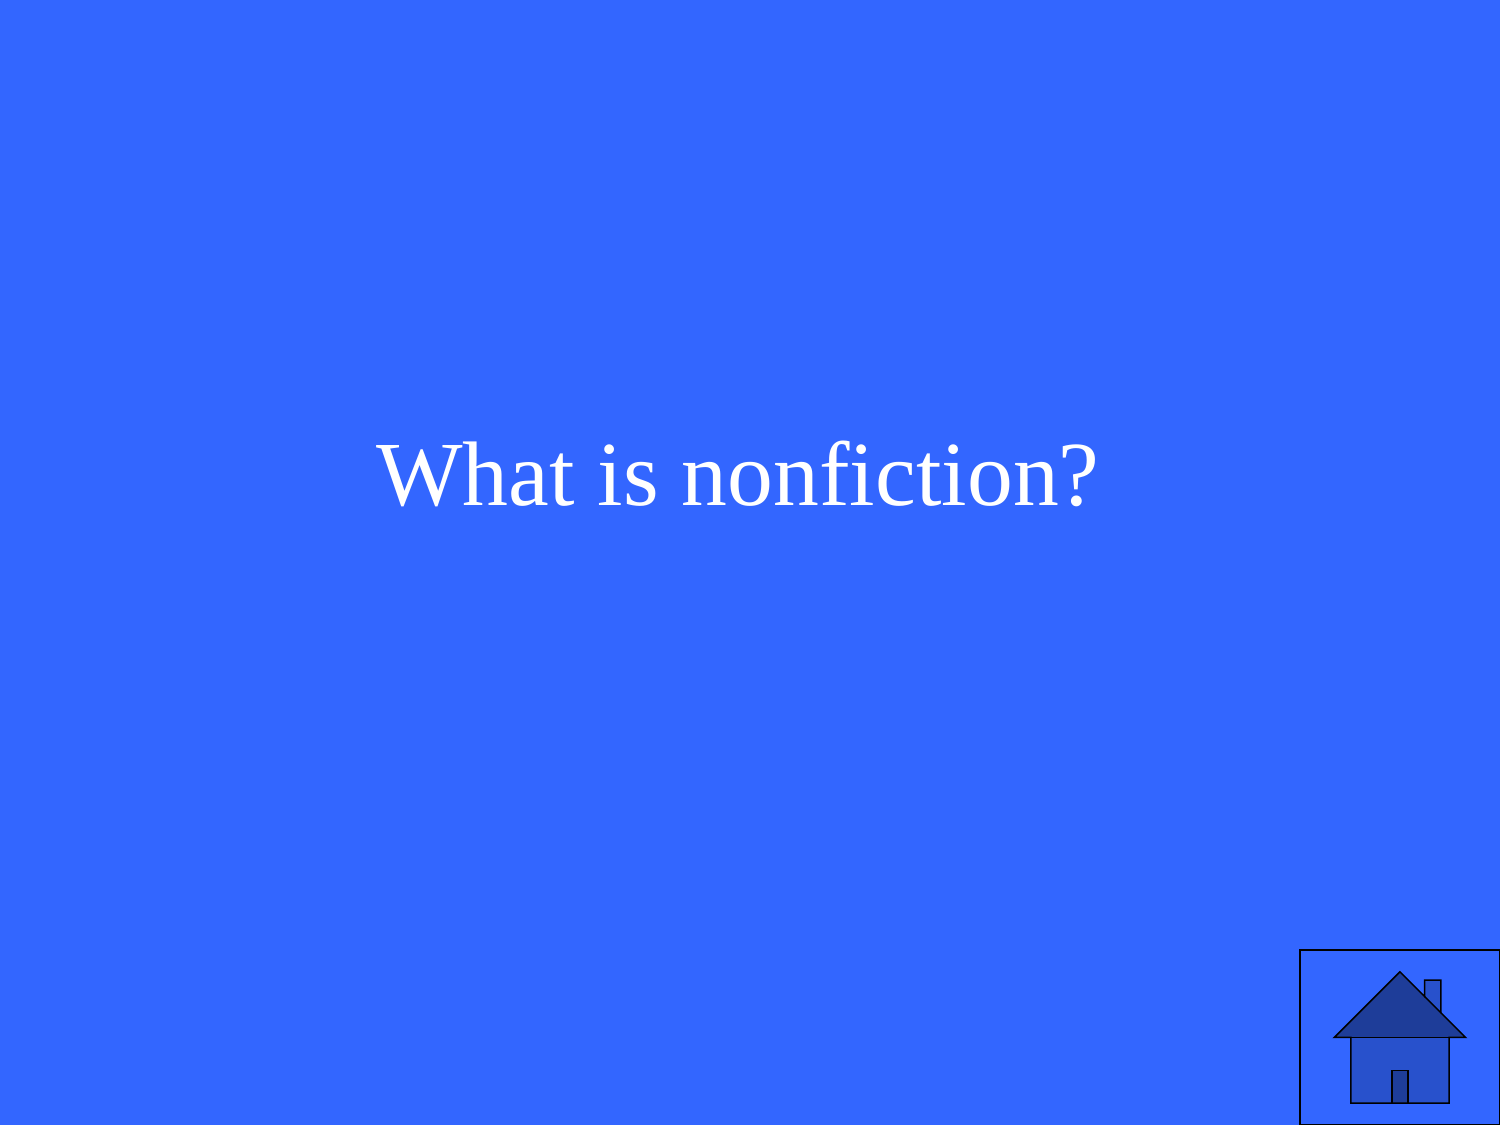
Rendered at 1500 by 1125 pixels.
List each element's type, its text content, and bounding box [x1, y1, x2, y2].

title What is nonfiction? [112, 374, 1388, 563]
text_box [1299, 950, 1500, 1125]
